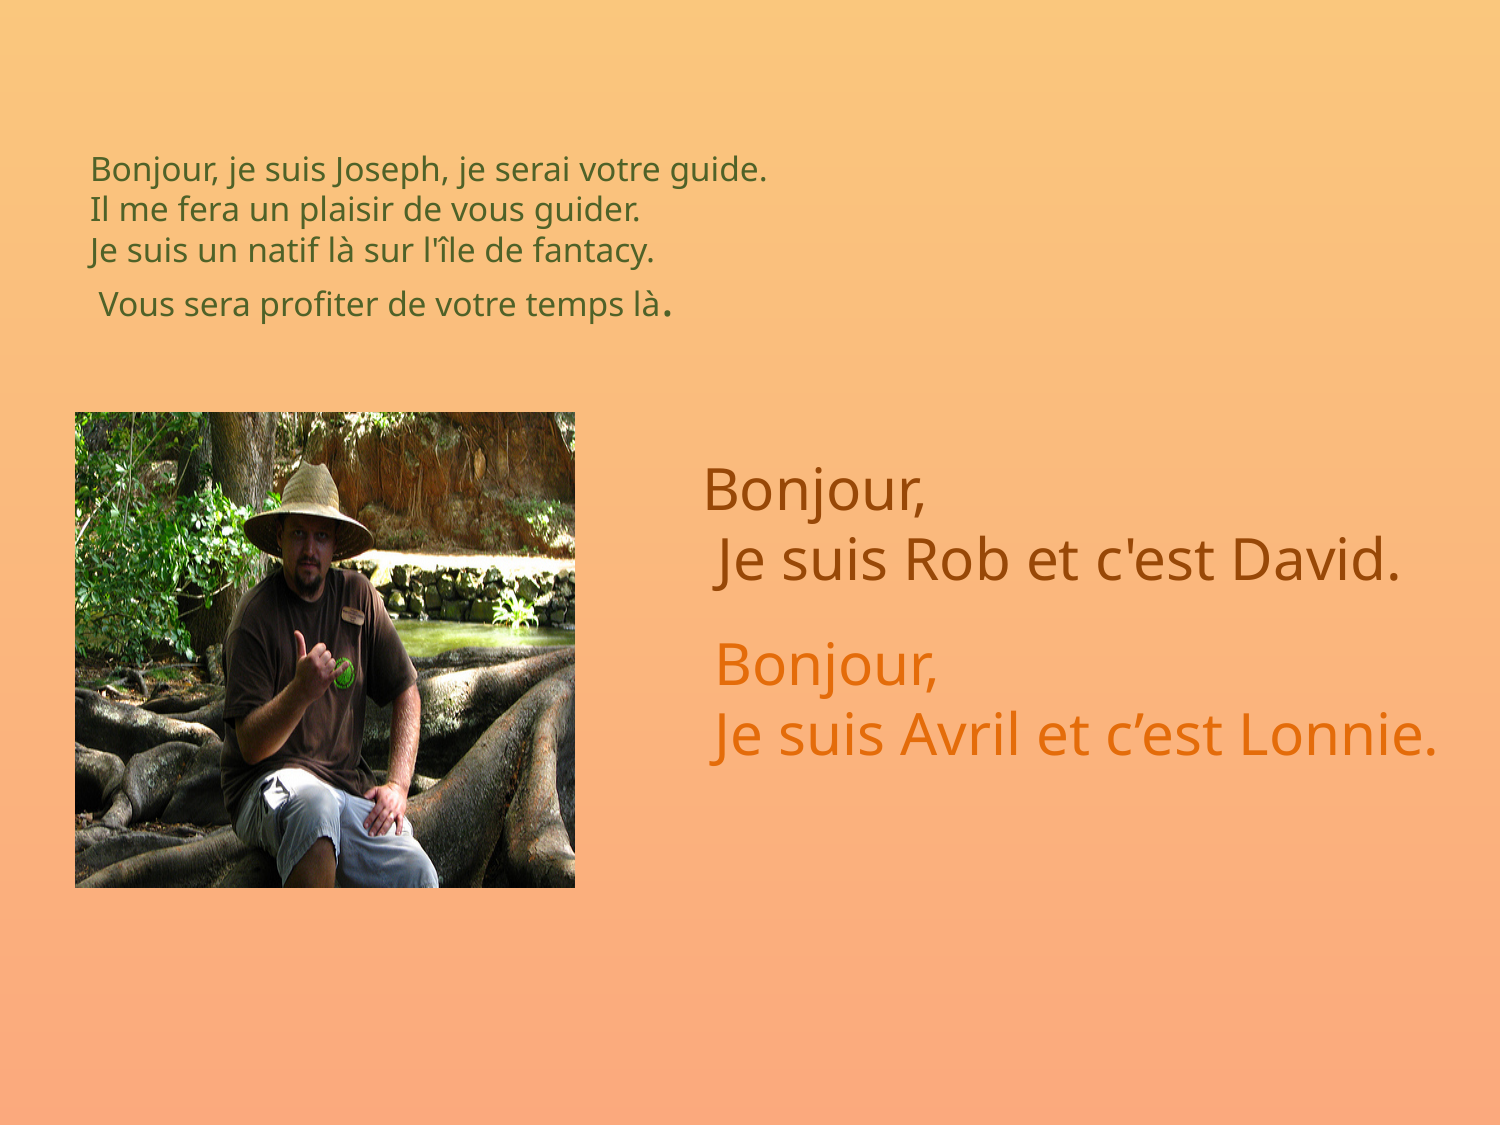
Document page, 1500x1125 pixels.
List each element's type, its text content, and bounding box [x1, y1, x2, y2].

text_box Bonjour, Je suis Rob et c'est David. [687, 375, 1425, 740]
picture [74, 412, 576, 888]
title Bonjour, je suis Joseph, je serai votre guide. Il me fera un plaisir de vous guider. Je suis un natif là sur l'île de fantacy. Vous sera profiter de votre temps là. [75, 45, 1425, 450]
text_box Bonjour, Je suis Avril et c’est Lonnie. [699, 549, 1463, 845]
